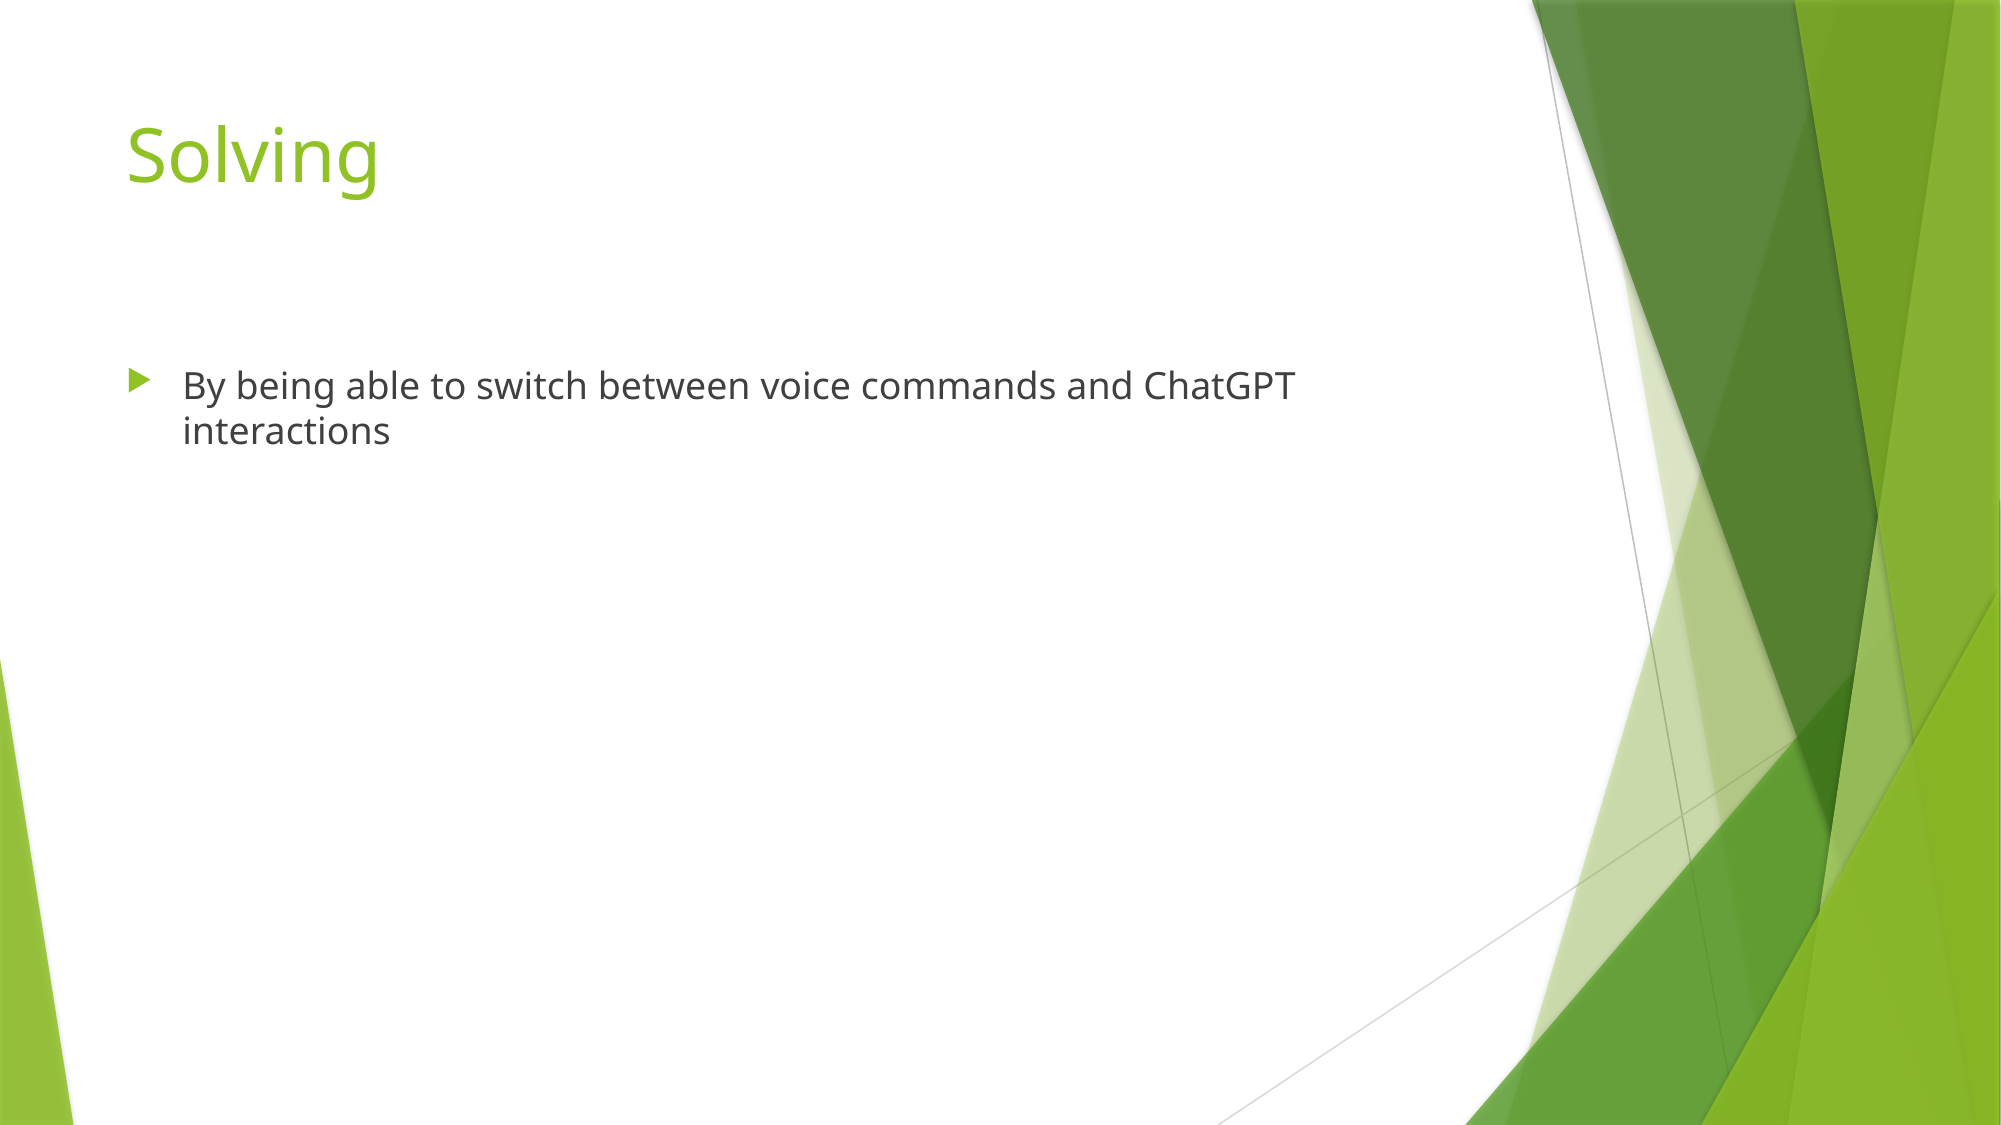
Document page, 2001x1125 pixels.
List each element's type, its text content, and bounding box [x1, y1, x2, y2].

list By being able to switch between voice commands and ChatGPT interactions [111, 354, 1522, 992]
title Solving [111, 99, 1522, 317]
